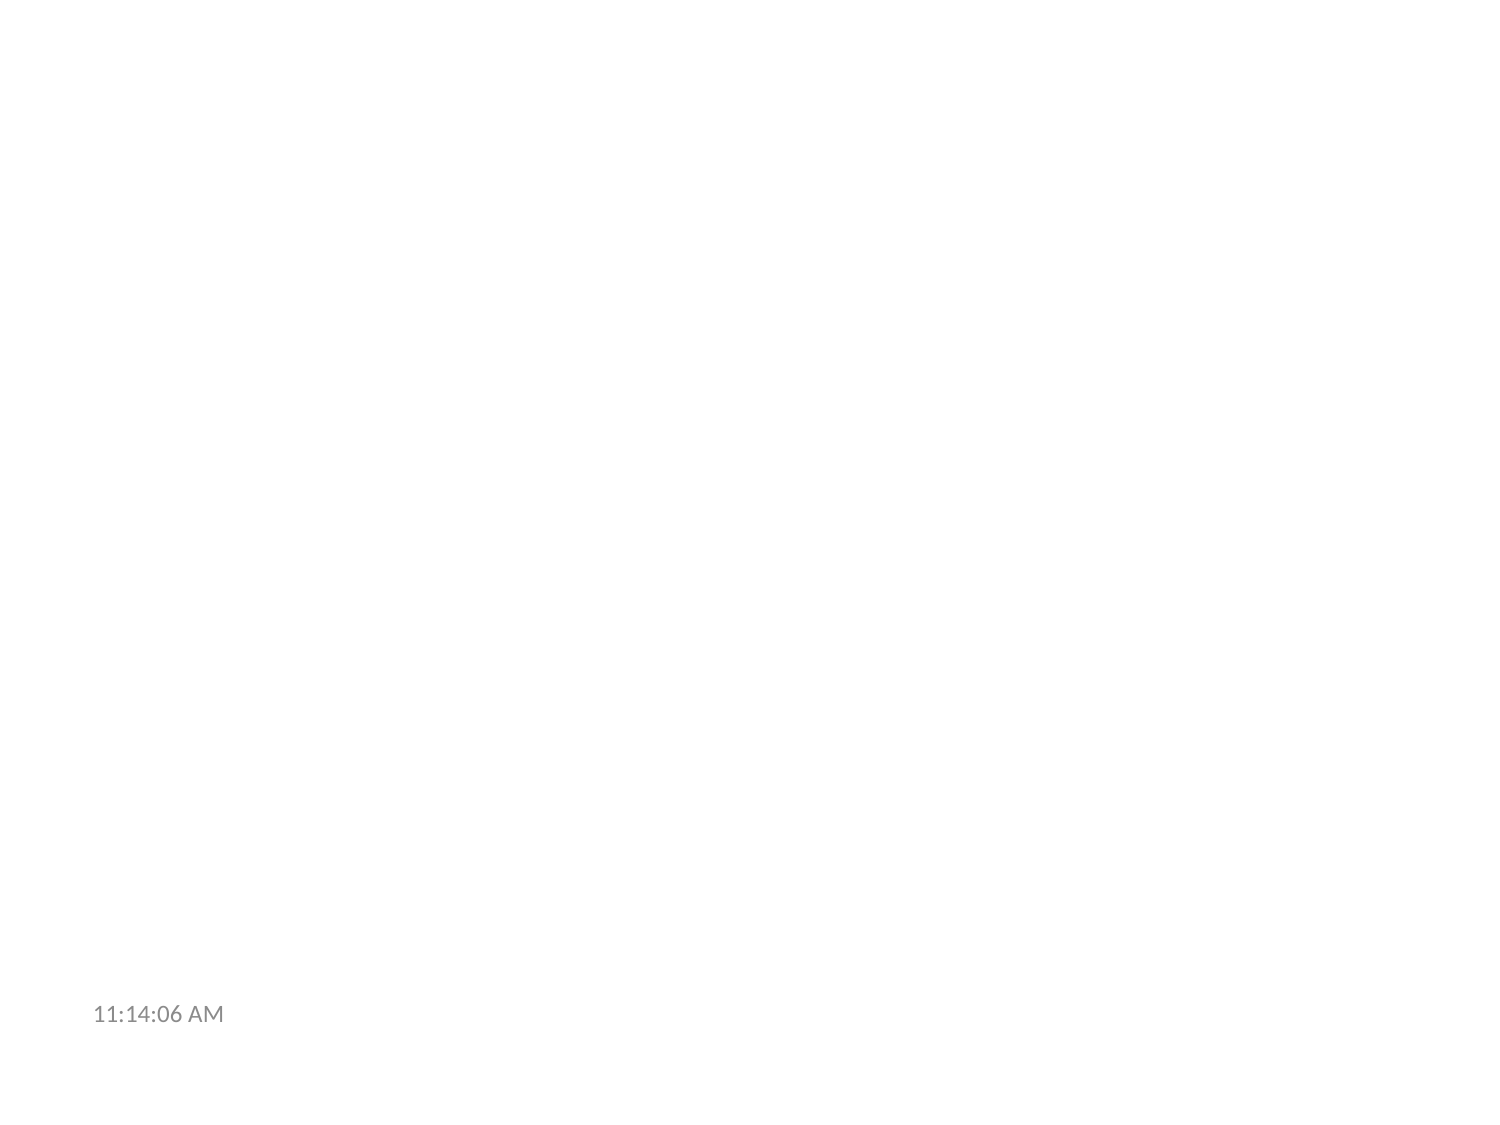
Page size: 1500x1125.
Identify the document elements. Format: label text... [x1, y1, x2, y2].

text_box 3:35:09 PM [77, 982, 428, 1043]
